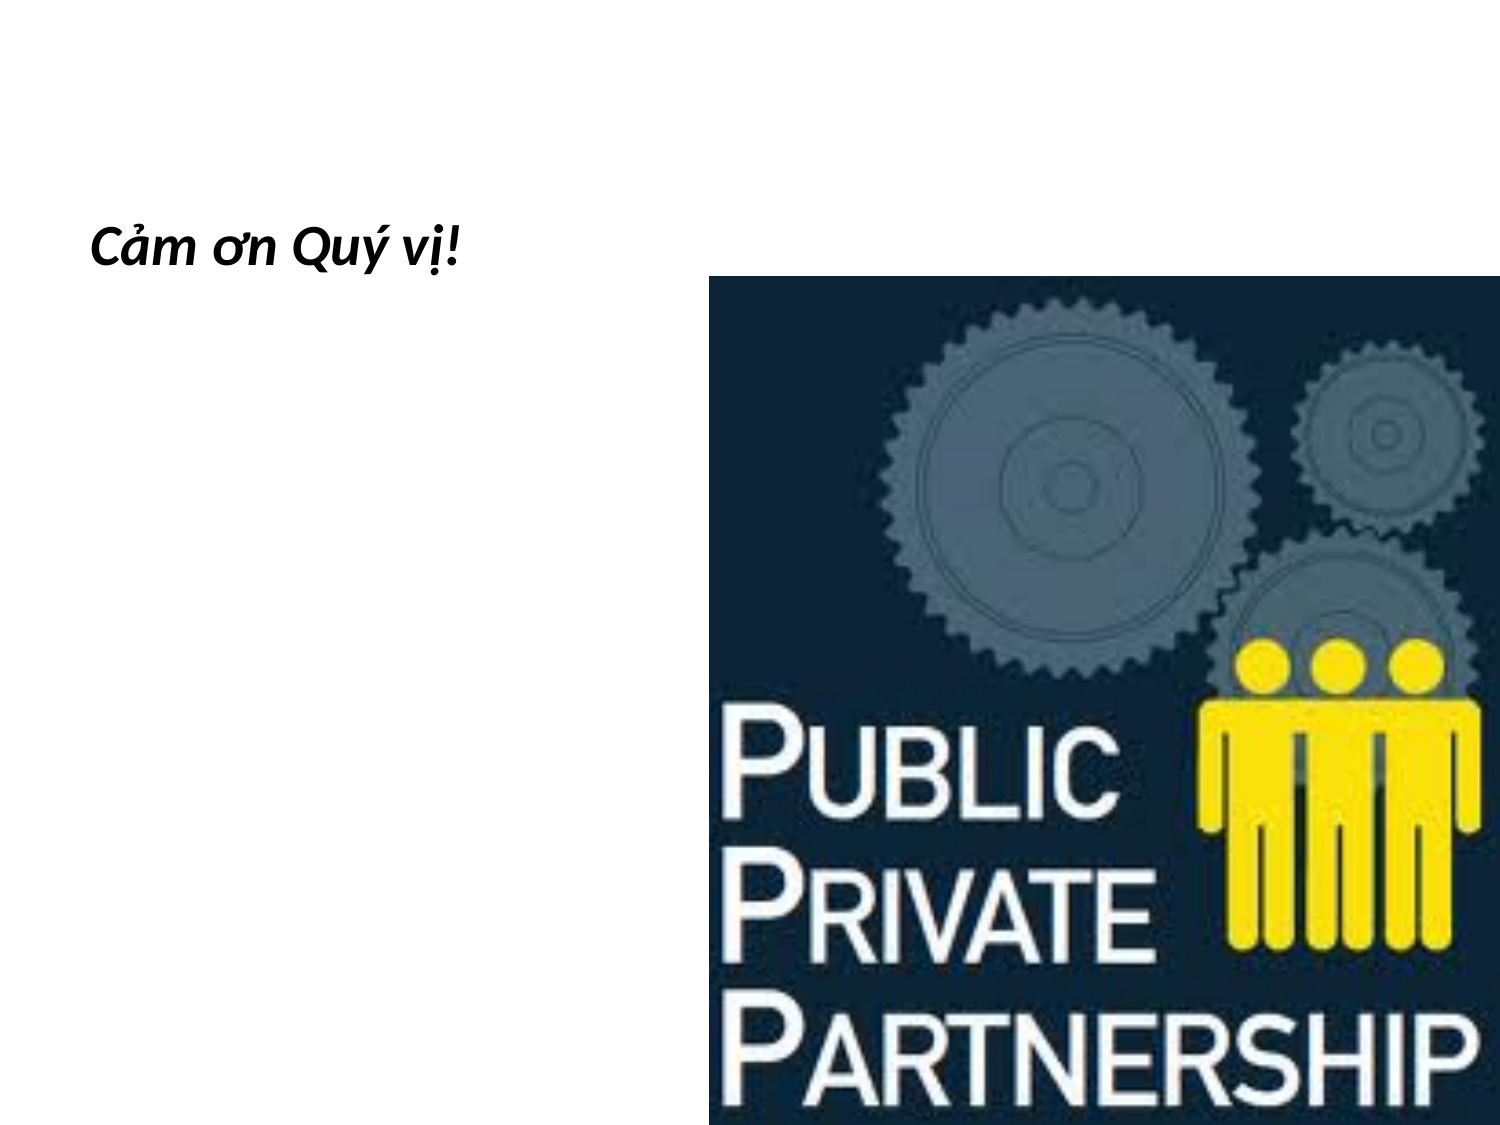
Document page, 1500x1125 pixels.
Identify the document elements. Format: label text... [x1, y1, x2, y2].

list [709, 275, 1500, 1125]
list Cảm ơn Quý vị! [75, 200, 738, 1005]
